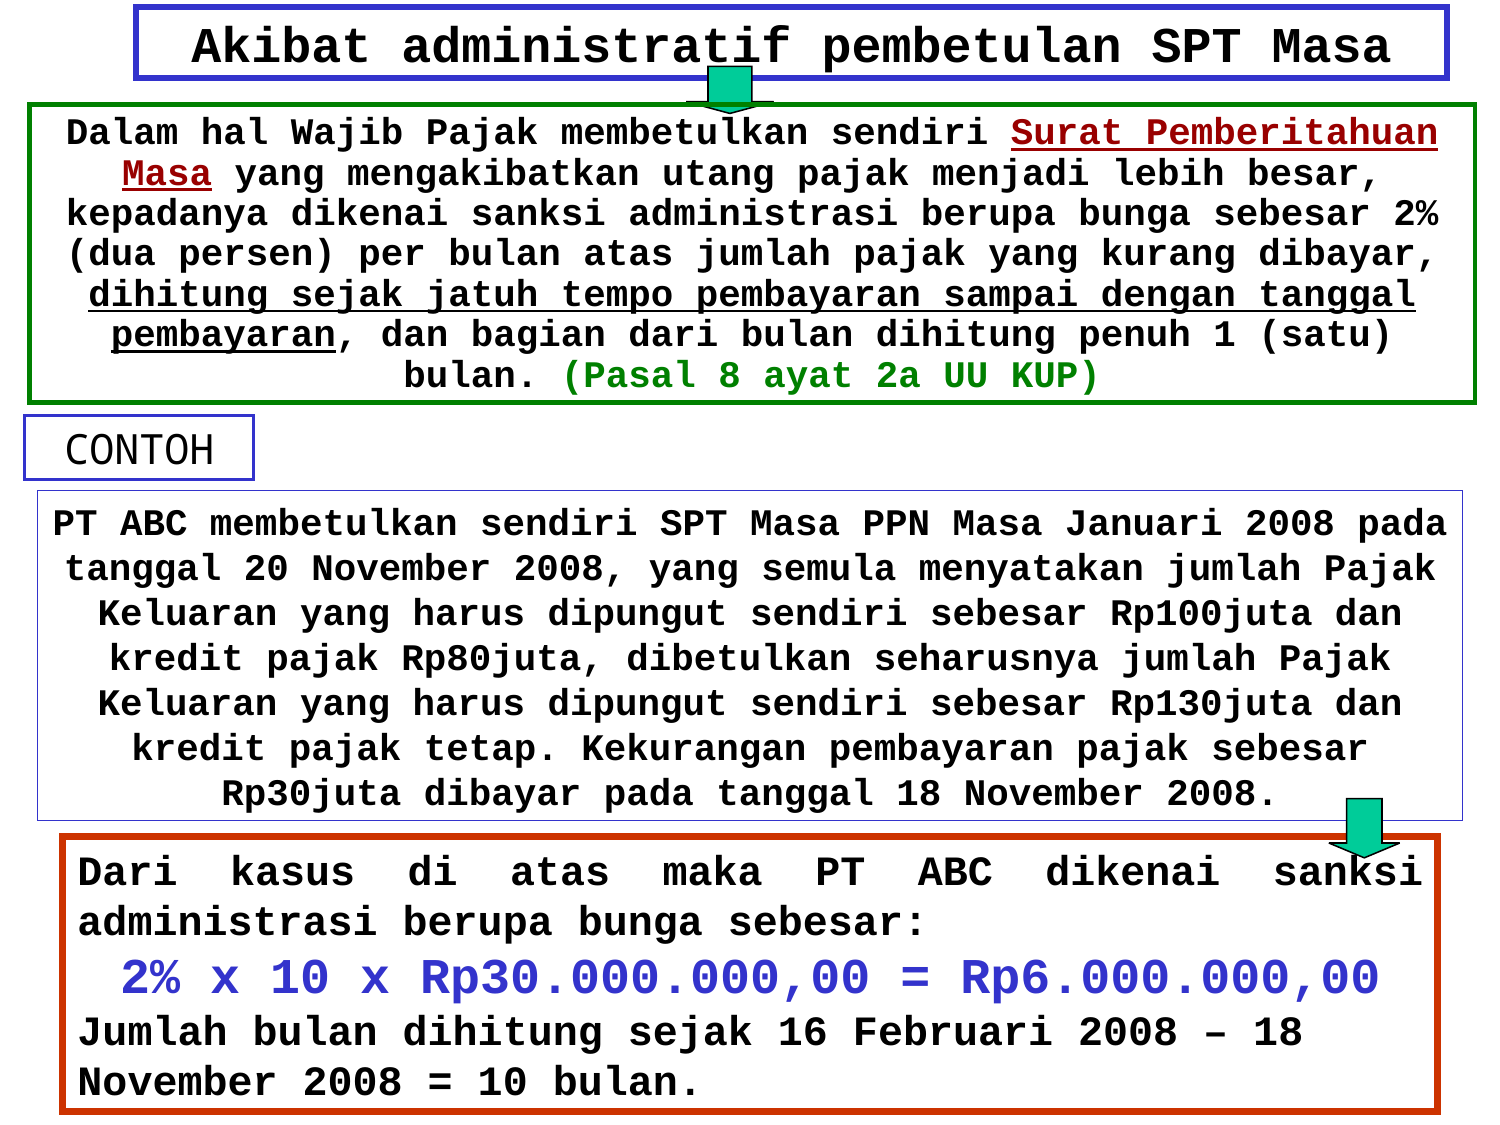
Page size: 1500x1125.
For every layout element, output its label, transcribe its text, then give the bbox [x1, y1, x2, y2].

text_box CONTOH [24, 415, 254, 480]
text_box Dalam hal Wajib Pajak membetulkan sendiri Surat Pemberitahuan Masa yang mengakibatkan utang pajak menjadi lebih besar, kepadanya dikenai sanksi administrasi berupa bunga sebesar 2% (dua persen) per bulan atas jumlah pajak yang kurang dibayar, dihitung sejak jatuh tempo pembayaran sampai dengan tanggal pembayaran, dan bagian dari bulan dihitung penuh 1 (satu) bulan. (Pasal 8 ayat 2a UU KUP) [29, 104, 1475, 403]
text_box [1328, 798, 1400, 858]
text_box Dari kasus di atas maka PT ABC dikenai sanksi administrasi berupa bunga sebesar: 2% x 10 x Rp30.000.000,00 = Rp6.000.000,00 Jumlah bulan dihitung sejak 16 Februari 2008 – 18 November 2008 = 10 bulan. [62, 836, 1438, 1112]
text_box [686, 66, 774, 104]
title Akibat administratif pembetulan SPT Masa [135, 6, 1448, 79]
text_box PT ABC membetulkan sendiri SPT Masa PPN Masa Januari 2008 pada tanggal 20 November 2008, yang semula menyatakan jumlah Pajak Keluaran yang harus dipungut sendiri sebesar Rp100juta dan kredit pajak Rp80juta, dibetulkan seharusnya jumlah Pajak Keluaran yang harus dipungut sendiri sebesar Rp130juta dan kredit pajak tetap. Kekurangan pembayaran pajak sebesar Rp30juta dibayar pada tanggal 18 November 2008. [37, 490, 1463, 821]
